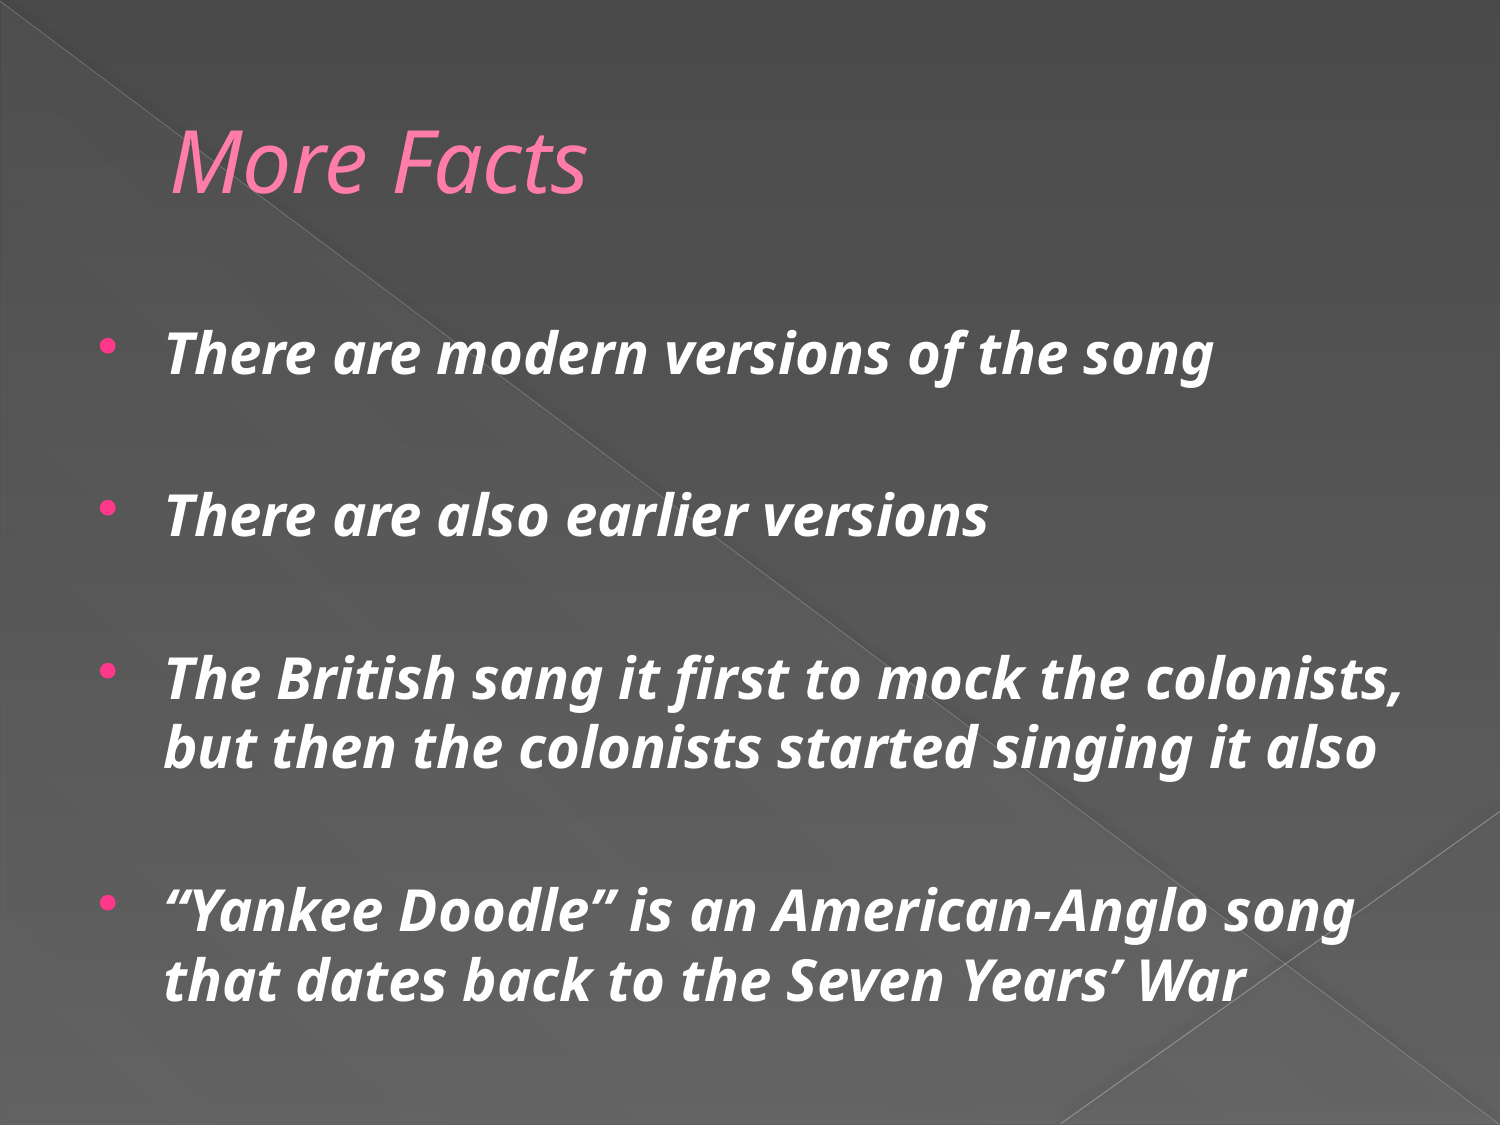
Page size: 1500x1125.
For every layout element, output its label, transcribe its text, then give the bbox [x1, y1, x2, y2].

list There are modern versions of the song There are also earlier versions The British sang it first to mock the colonists, but then the colonists started singing it also “Yankee Doodle” is an American-Anglo song that dates back to the Seven Years’ War [75, 308, 1425, 1059]
title More Facts [75, 43, 1425, 274]
